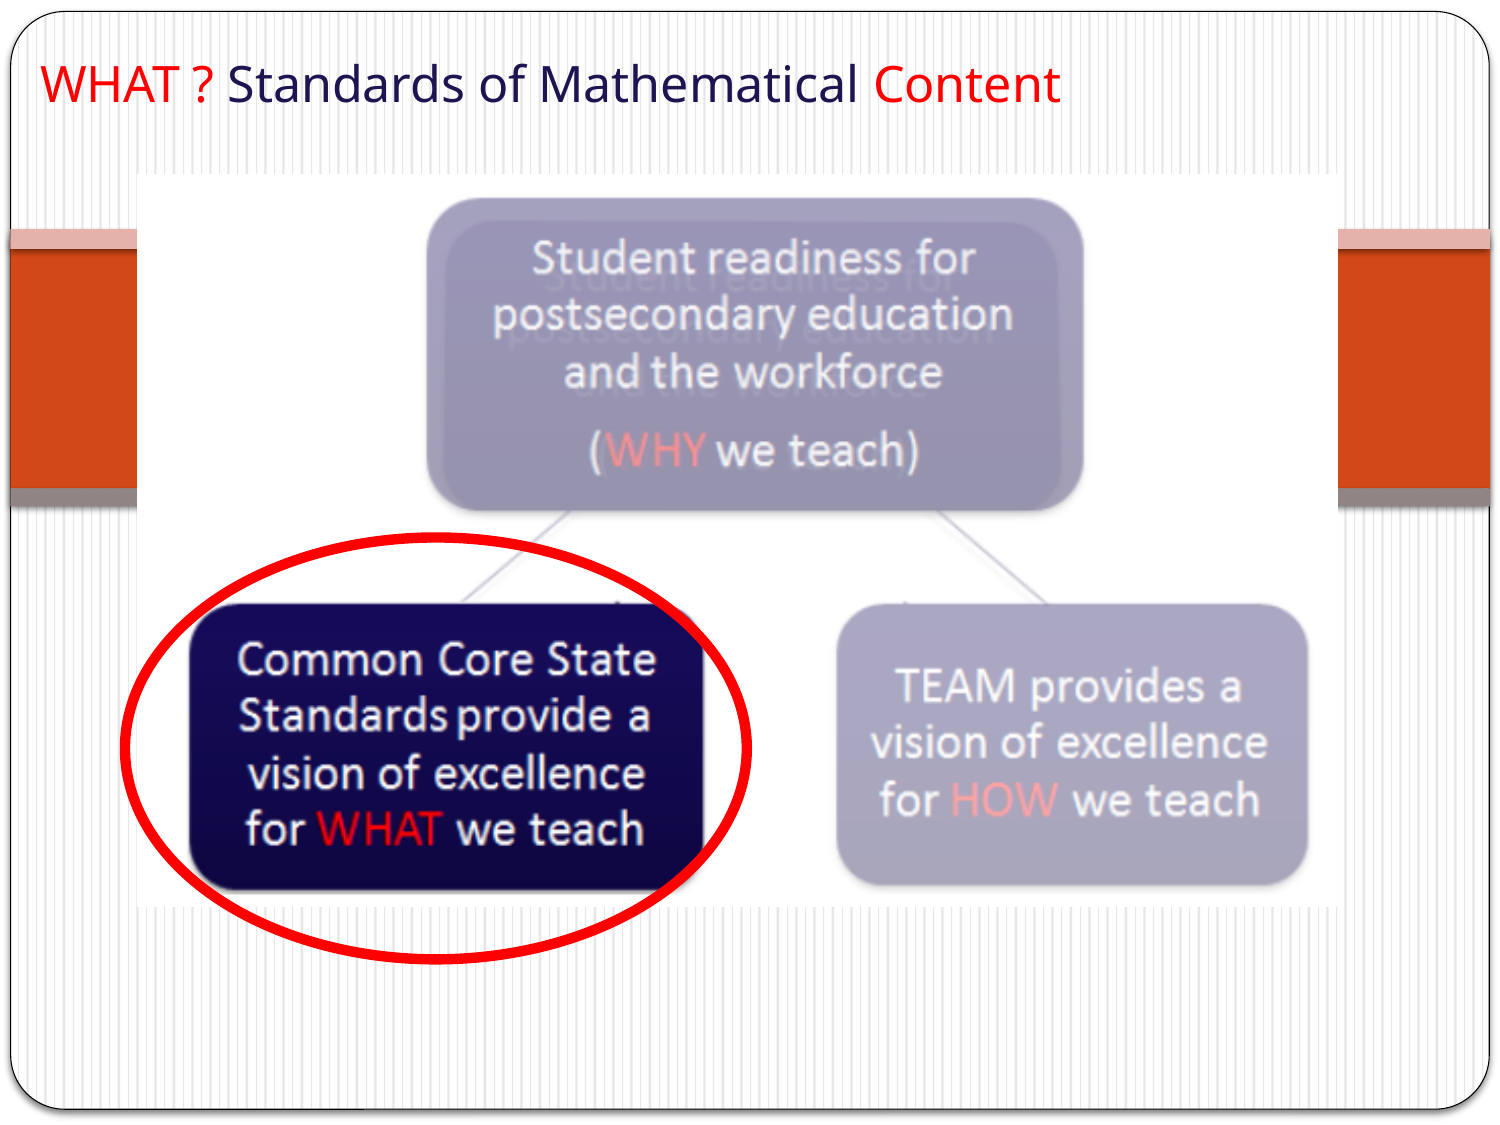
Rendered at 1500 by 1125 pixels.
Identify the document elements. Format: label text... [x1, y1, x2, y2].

text_box [247, 916, 625, 960]
picture [137, 174, 1339, 908]
text_box WHAT ? Standards of Mathematical Content [25, 23, 1104, 143]
text_box [124, 707, 131, 790]
